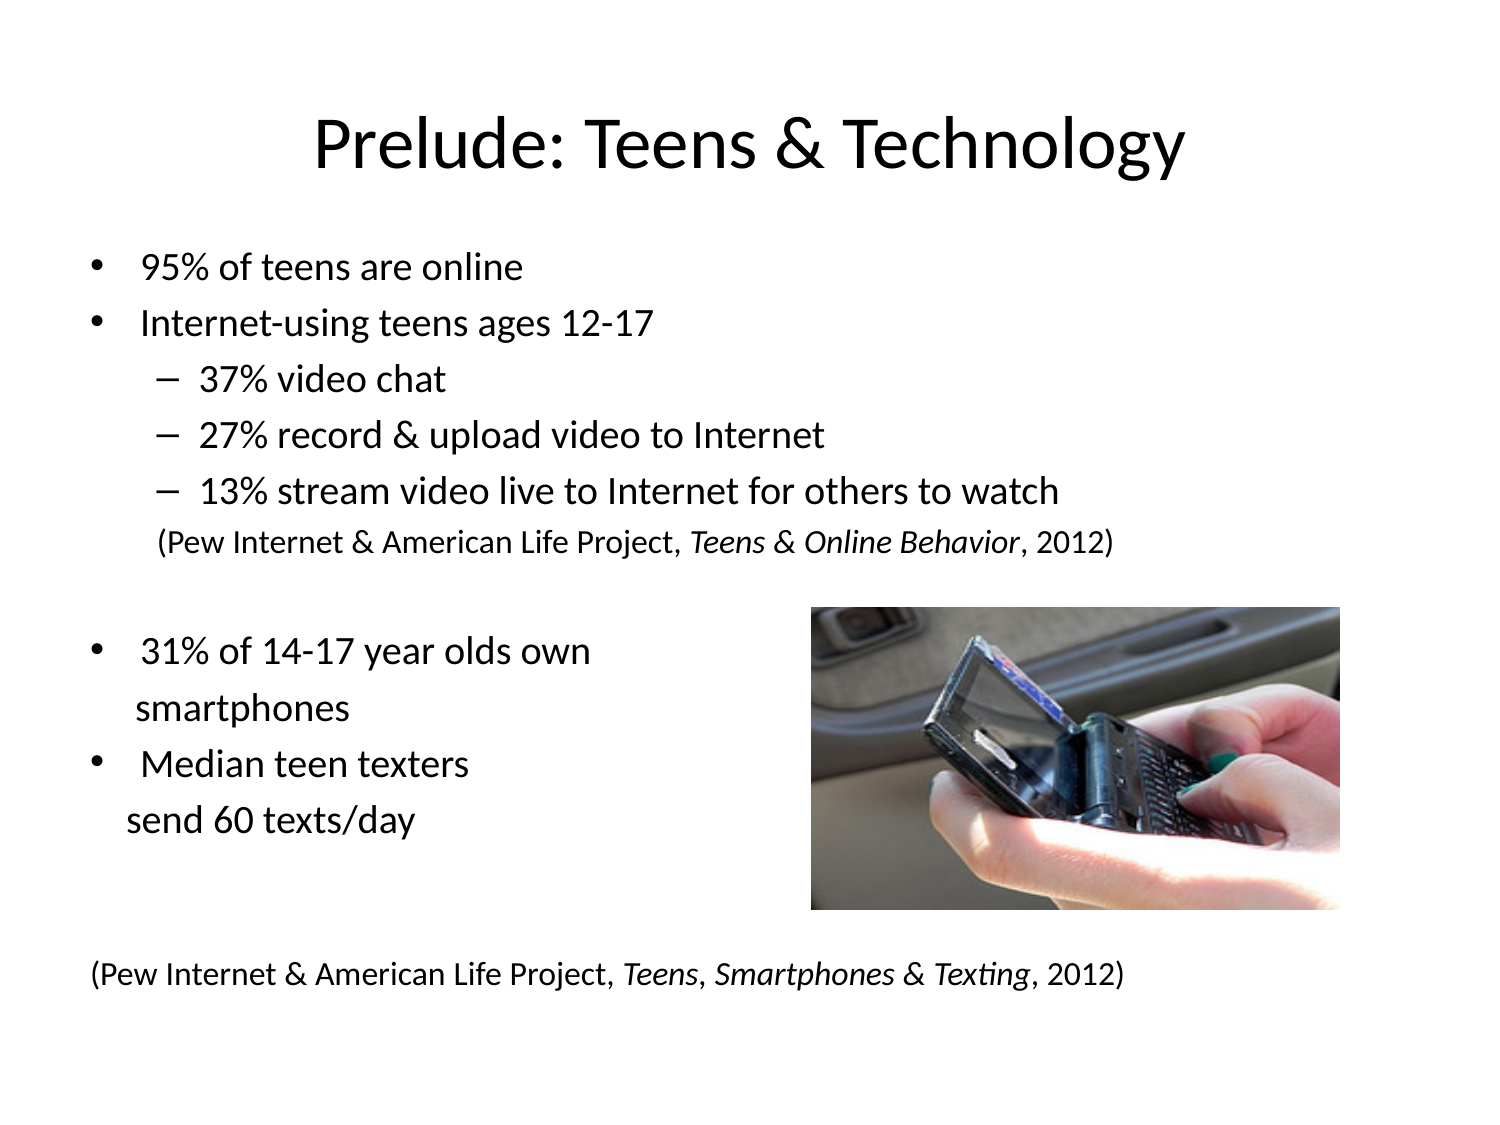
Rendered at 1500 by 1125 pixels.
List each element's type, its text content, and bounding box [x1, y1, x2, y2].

list 95% of teens are online Internet-using teens ages 12-17 37% video chat 27% record & upload video to Internet 13% stream video live to Internet for others to watch (Pew Internet & American Life Project, Teens & Online Behavior, 2012) 31% of 14-17 year olds own smartphones Median teen texters send 60 texts/day (Pew Internet & American Life Project, Teens, Smartphones & Texting, 2012) [75, 232, 1425, 1005]
title Prelude: Teens & Technology [75, 45, 1425, 232]
picture [811, 607, 1340, 910]
